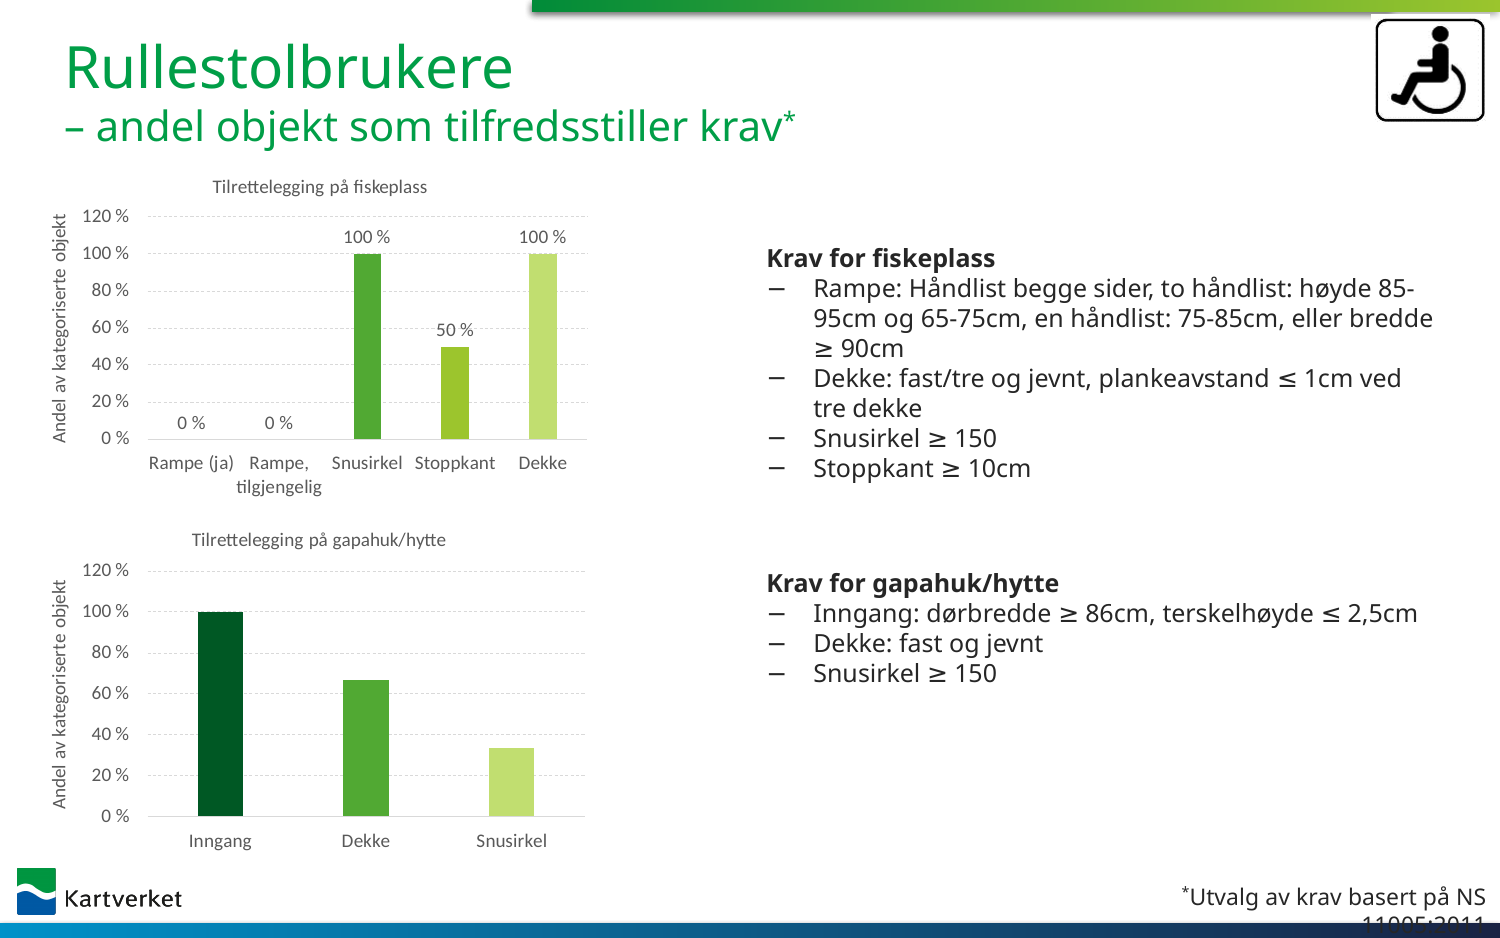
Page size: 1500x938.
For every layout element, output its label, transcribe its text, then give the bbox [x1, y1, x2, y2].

text_box Rullestolbrukere – andel objekt som tilfredsstiller krav* [49, 29, 1431, 158]
text_box Krav for gapahuk/hytte Inngang: dørbredde ≥ 86cm, terskelhøyde ≤ 2,5cm Dekke: fast og jevnt Snusirkel ≥ 150 [751, 560, 1452, 695]
text_box *Utvalg av krav basert på NS 11005:2011 [1068, 873, 1500, 938]
picture [41, 166, 598, 505]
text_box Krav for fiskeplass Rampe: Håndlist begge sider, to håndlist: høyde 85-95cm og 65-75cm, en håndlist: 75-85cm, eller bredde ≥ 90cm Dekke: fast/tre og jevnt, plankeavstand ≤ 1cm ved tre dekke Snusirkel ≥ 150 Stoppkant ≥ 10cm [751, 235, 1452, 490]
picture [41, 520, 596, 859]
picture [1371, 13, 1491, 127]
